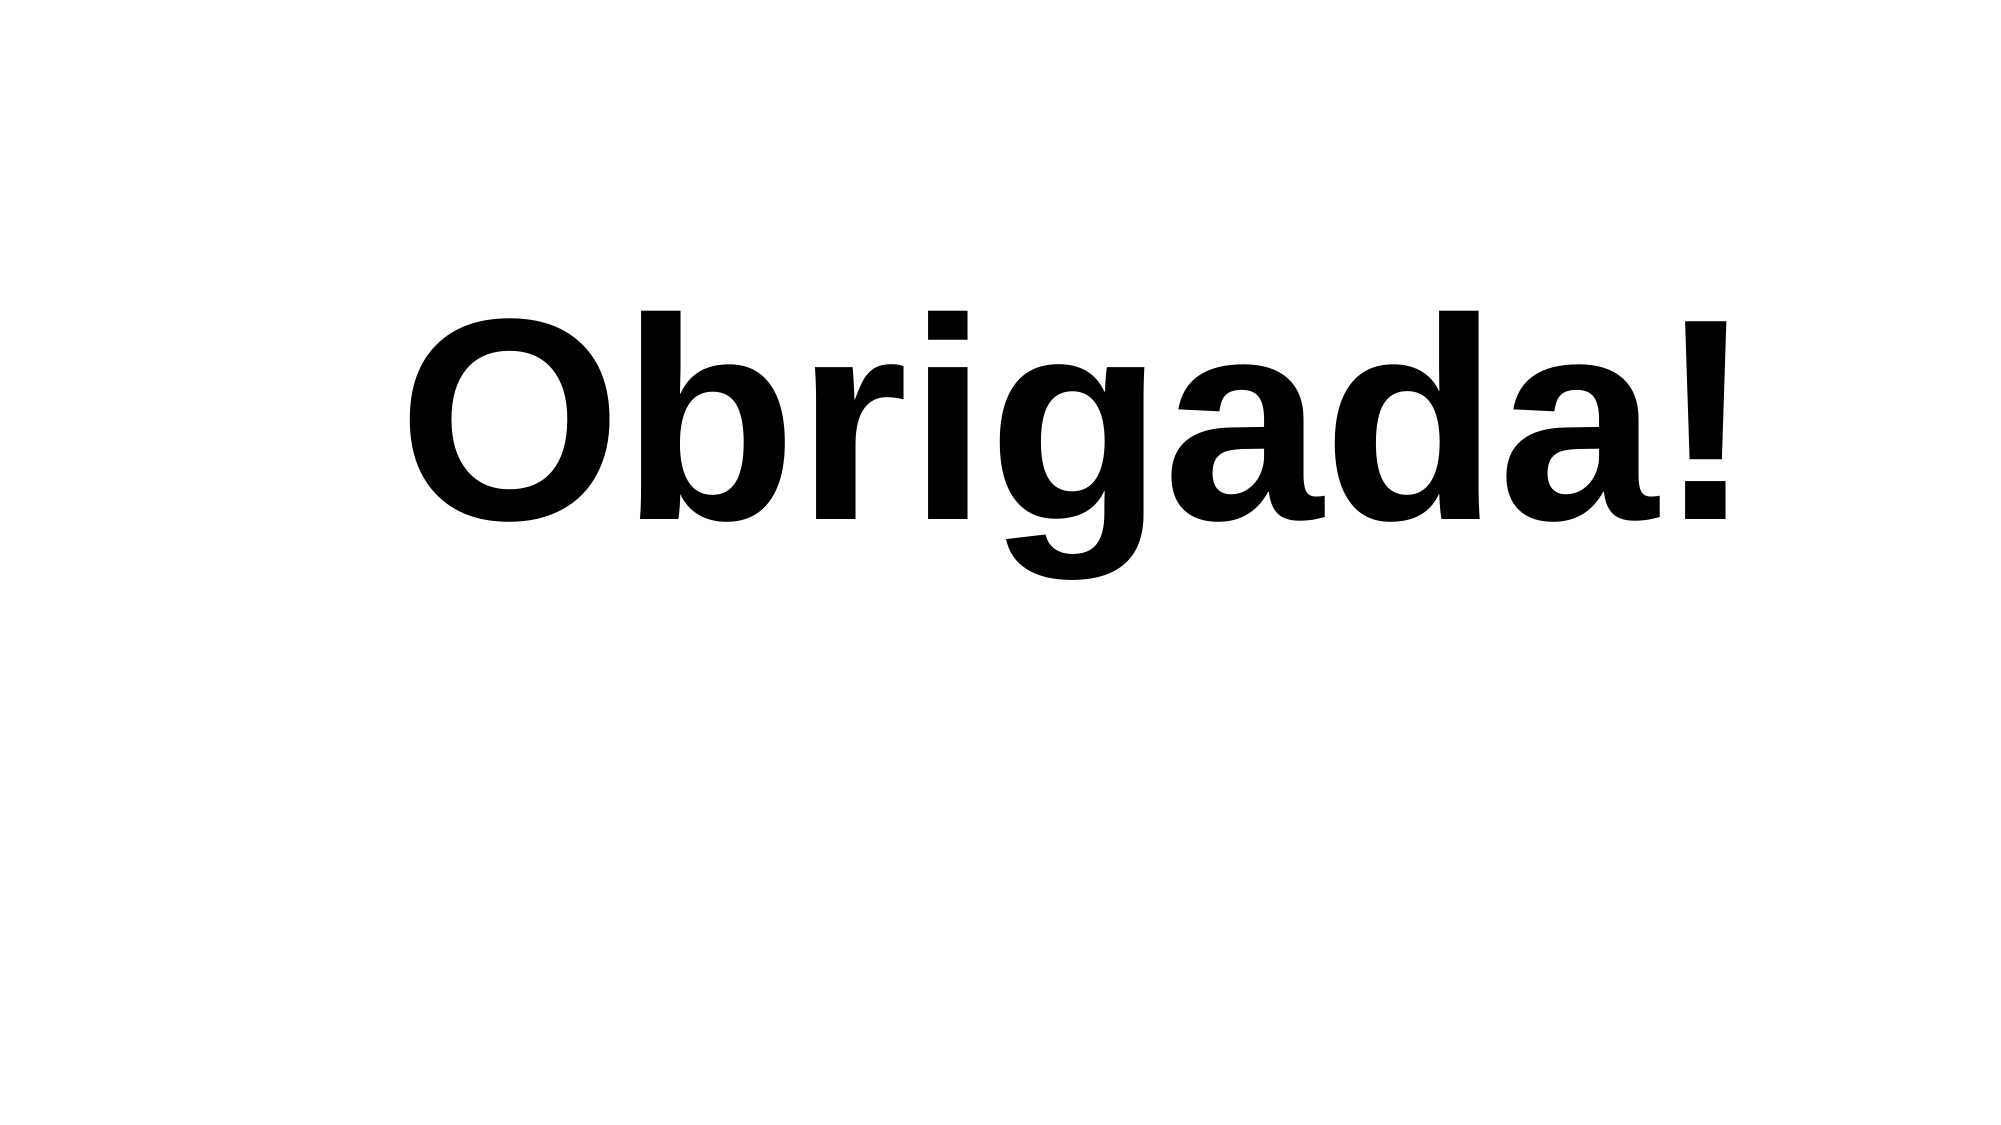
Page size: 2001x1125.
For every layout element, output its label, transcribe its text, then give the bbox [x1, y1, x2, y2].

title Obrigada! [346, 340, 1808, 858]
